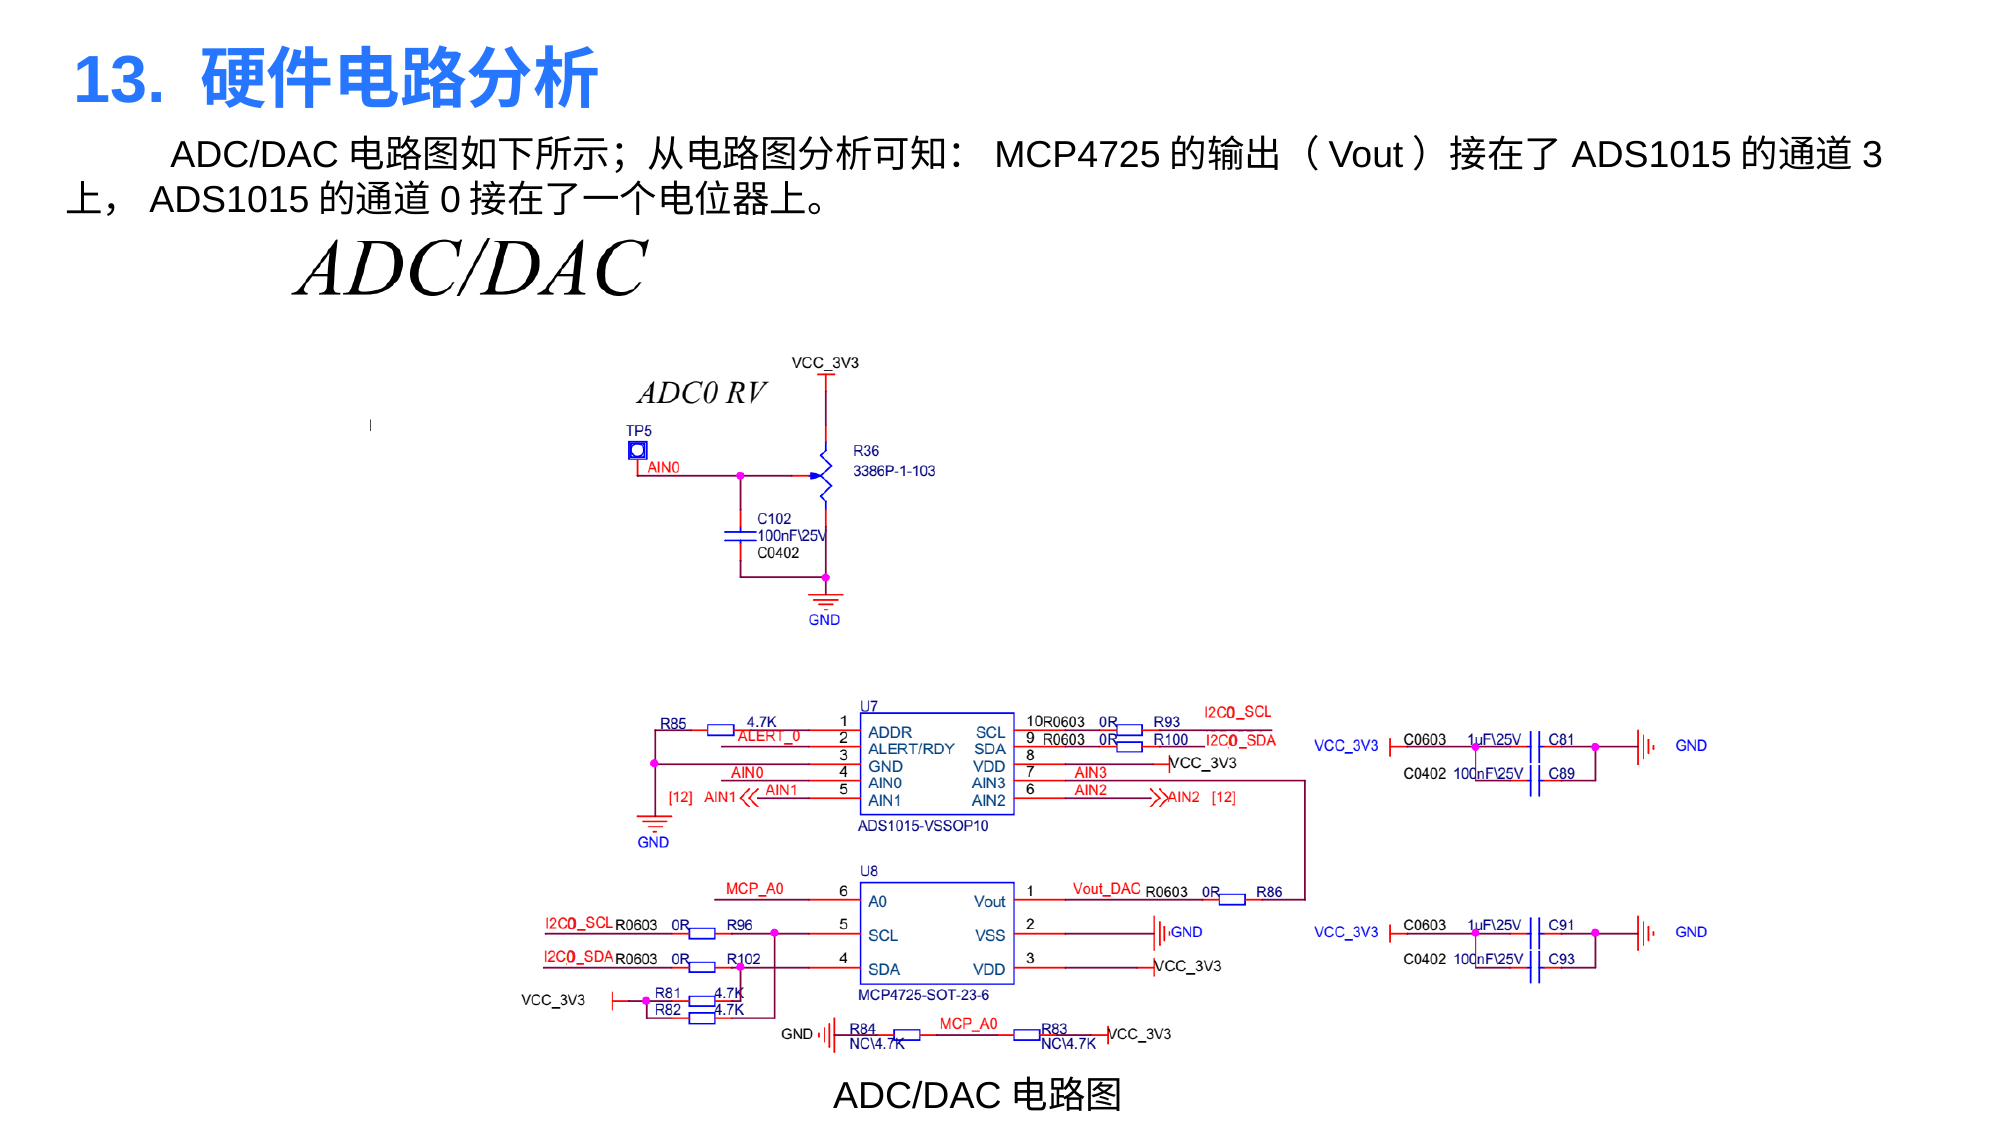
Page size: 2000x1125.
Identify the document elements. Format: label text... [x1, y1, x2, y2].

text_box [290, 228, 1717, 1064]
text_box ADC/DAC电路图 [818, 1072, 1138, 1124]
text_box ADC/DAC电路图如下所示；从电路图分析可知：MCP4725的输出（Vout）接在了ADS1015的通道3 上，ADS1015的通道0接在了一个电位器上。 [50, 122, 1898, 228]
text_box 13. 硬件电路分析 [58, 21, 1759, 122]
